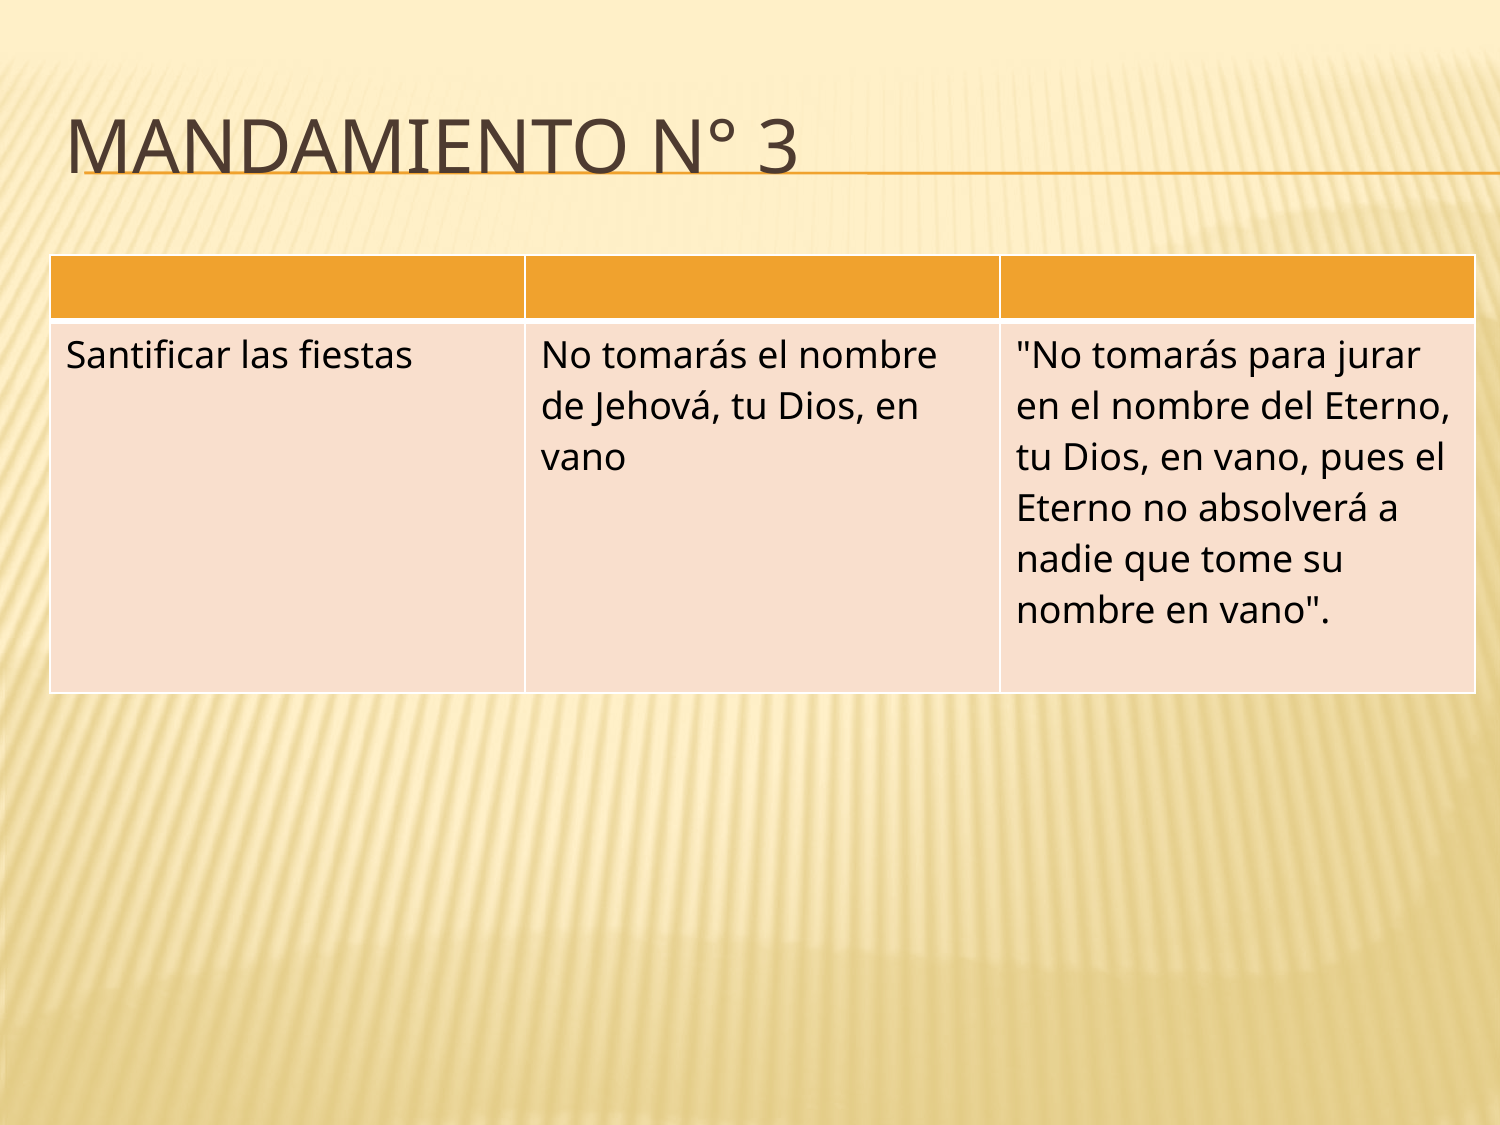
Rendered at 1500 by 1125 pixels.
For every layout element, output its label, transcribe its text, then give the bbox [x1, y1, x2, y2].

title MANDAMIENTO N° 3 [50, 75, 1475, 213]
table_header [526, 256, 999, 318]
table_header [1001, 256, 1474, 318]
table_cell Santificar las fiestas [51, 324, 524, 692]
table_cell "No tomarás para jurar en el nombre del Eterno, tu Dios, en vano, pues el Eterno no absolverá a nadie que tome su nombre en vano". [1001, 324, 1474, 692]
table_cell No tomarás el nombre de Jehová, tu Dios, en vano [526, 324, 999, 692]
table_header [51, 256, 524, 318]
